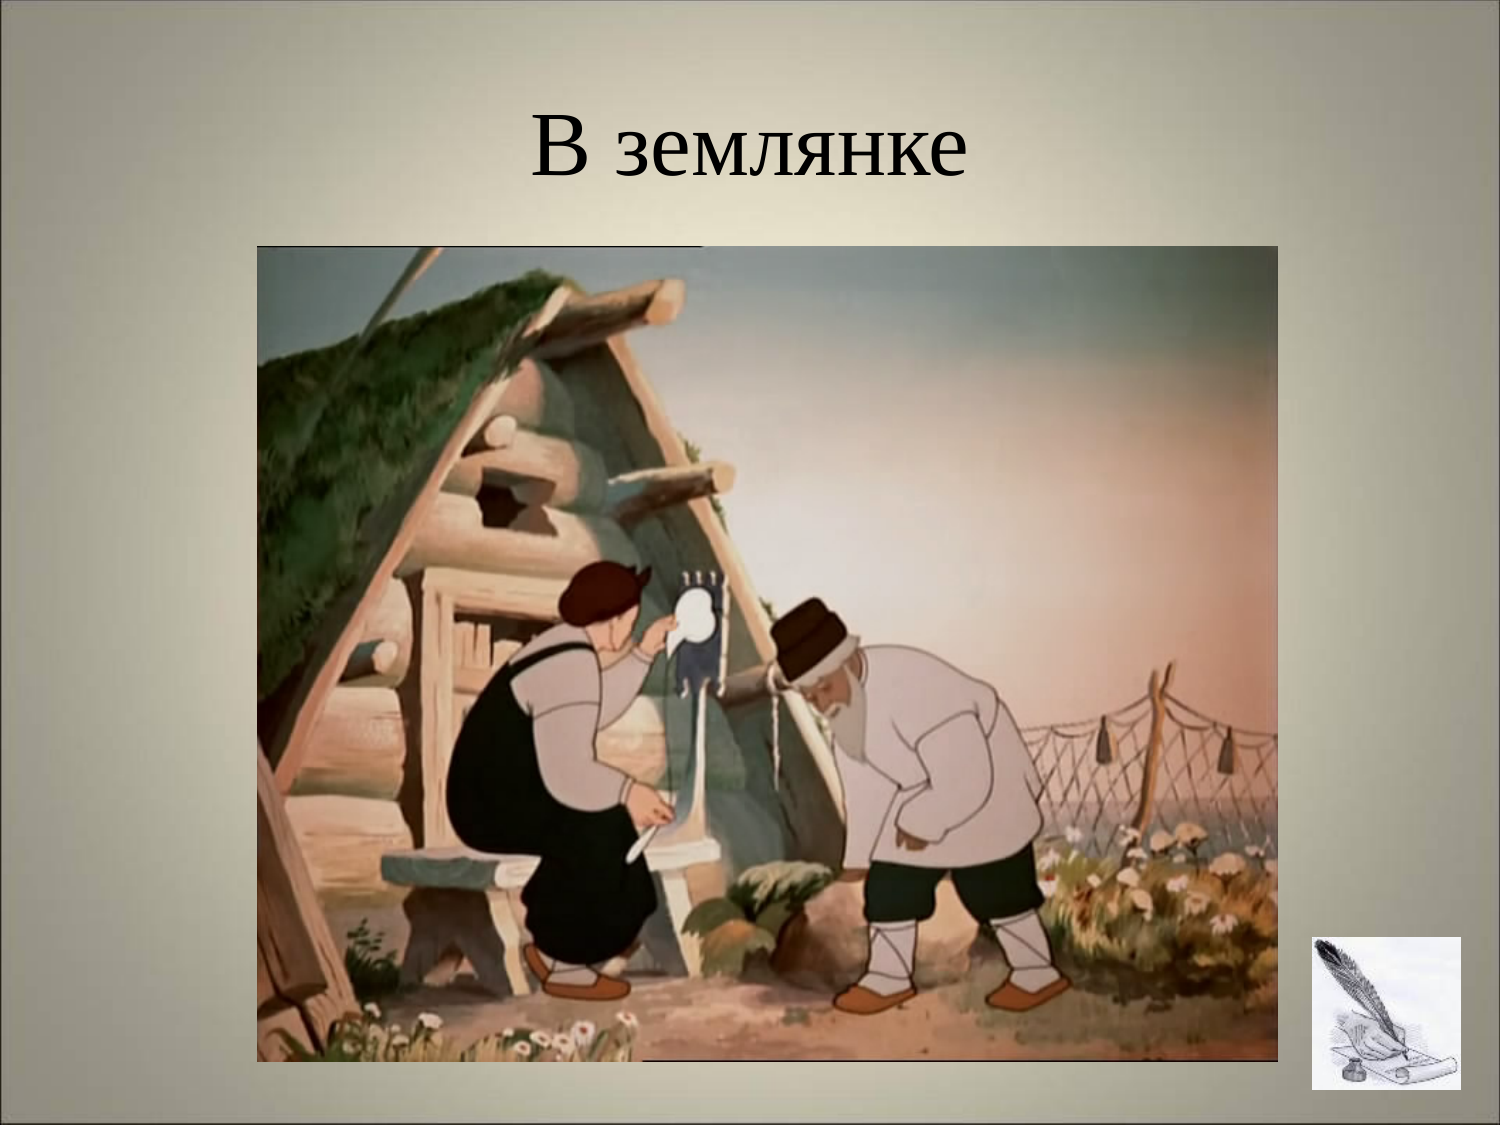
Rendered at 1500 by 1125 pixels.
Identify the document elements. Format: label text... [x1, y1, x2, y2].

title В землянке [74, 44, 1426, 233]
picture [0, 0, 1500, 1125]
